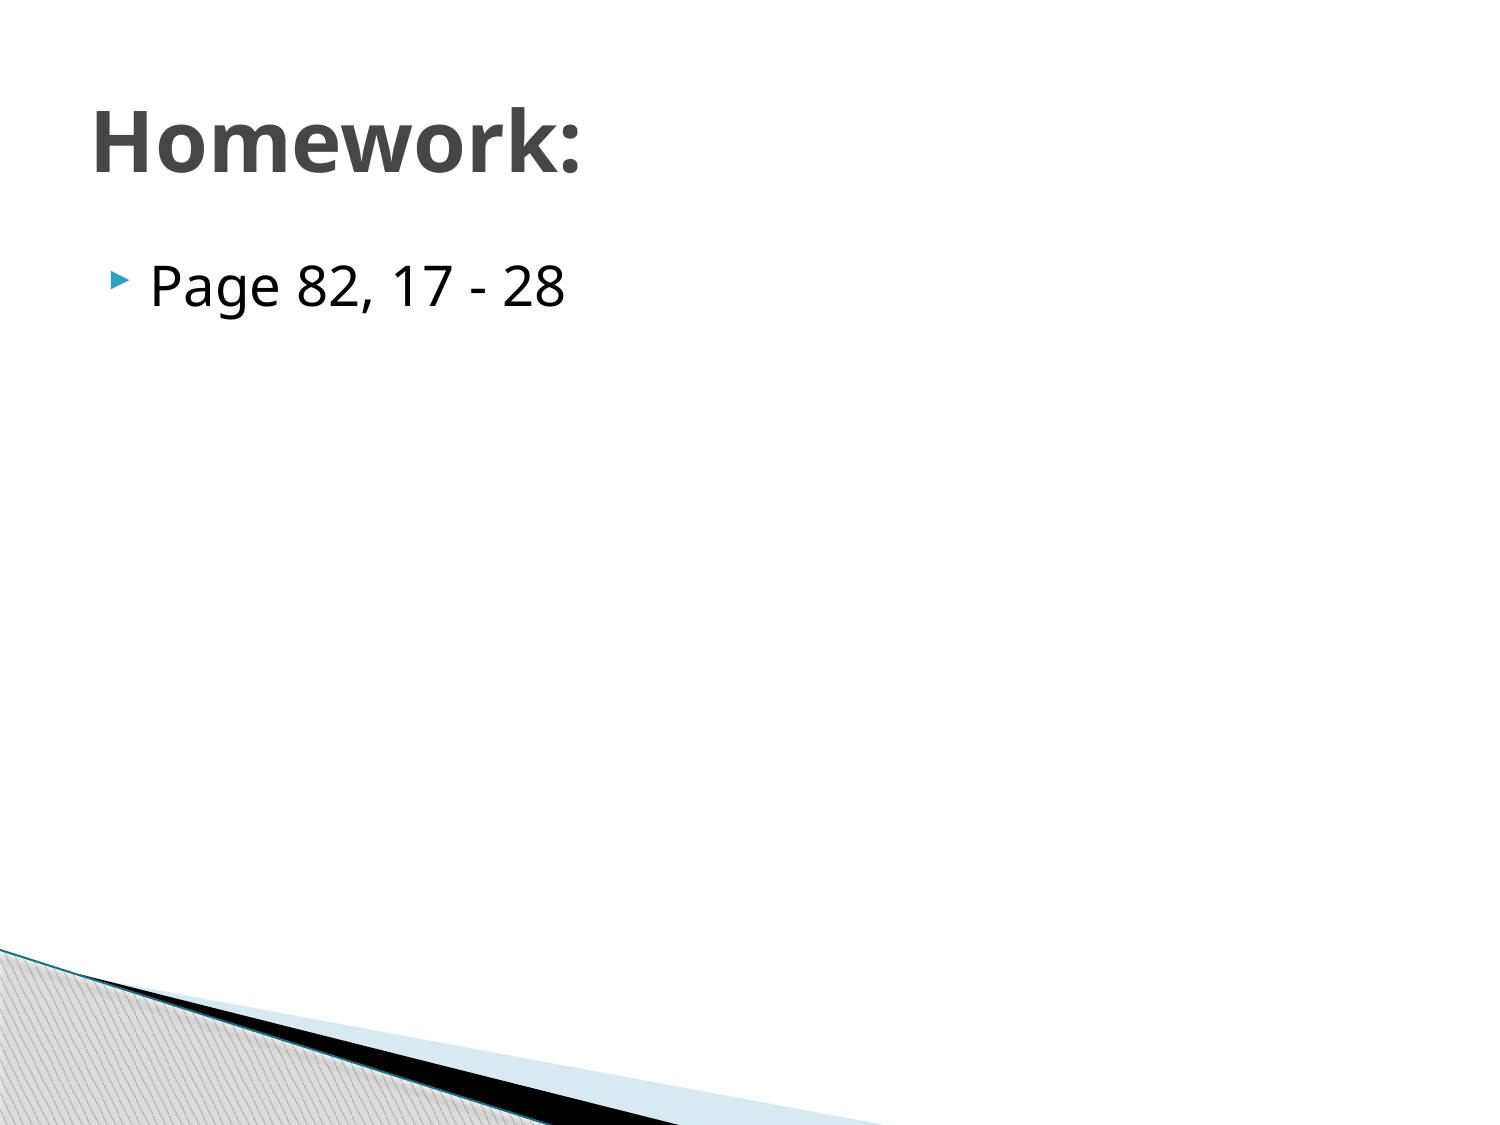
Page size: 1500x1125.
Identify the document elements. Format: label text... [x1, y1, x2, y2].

title Homework: [75, 45, 1425, 233]
list Page 82, 17 - 28 [75, 243, 1425, 986]
